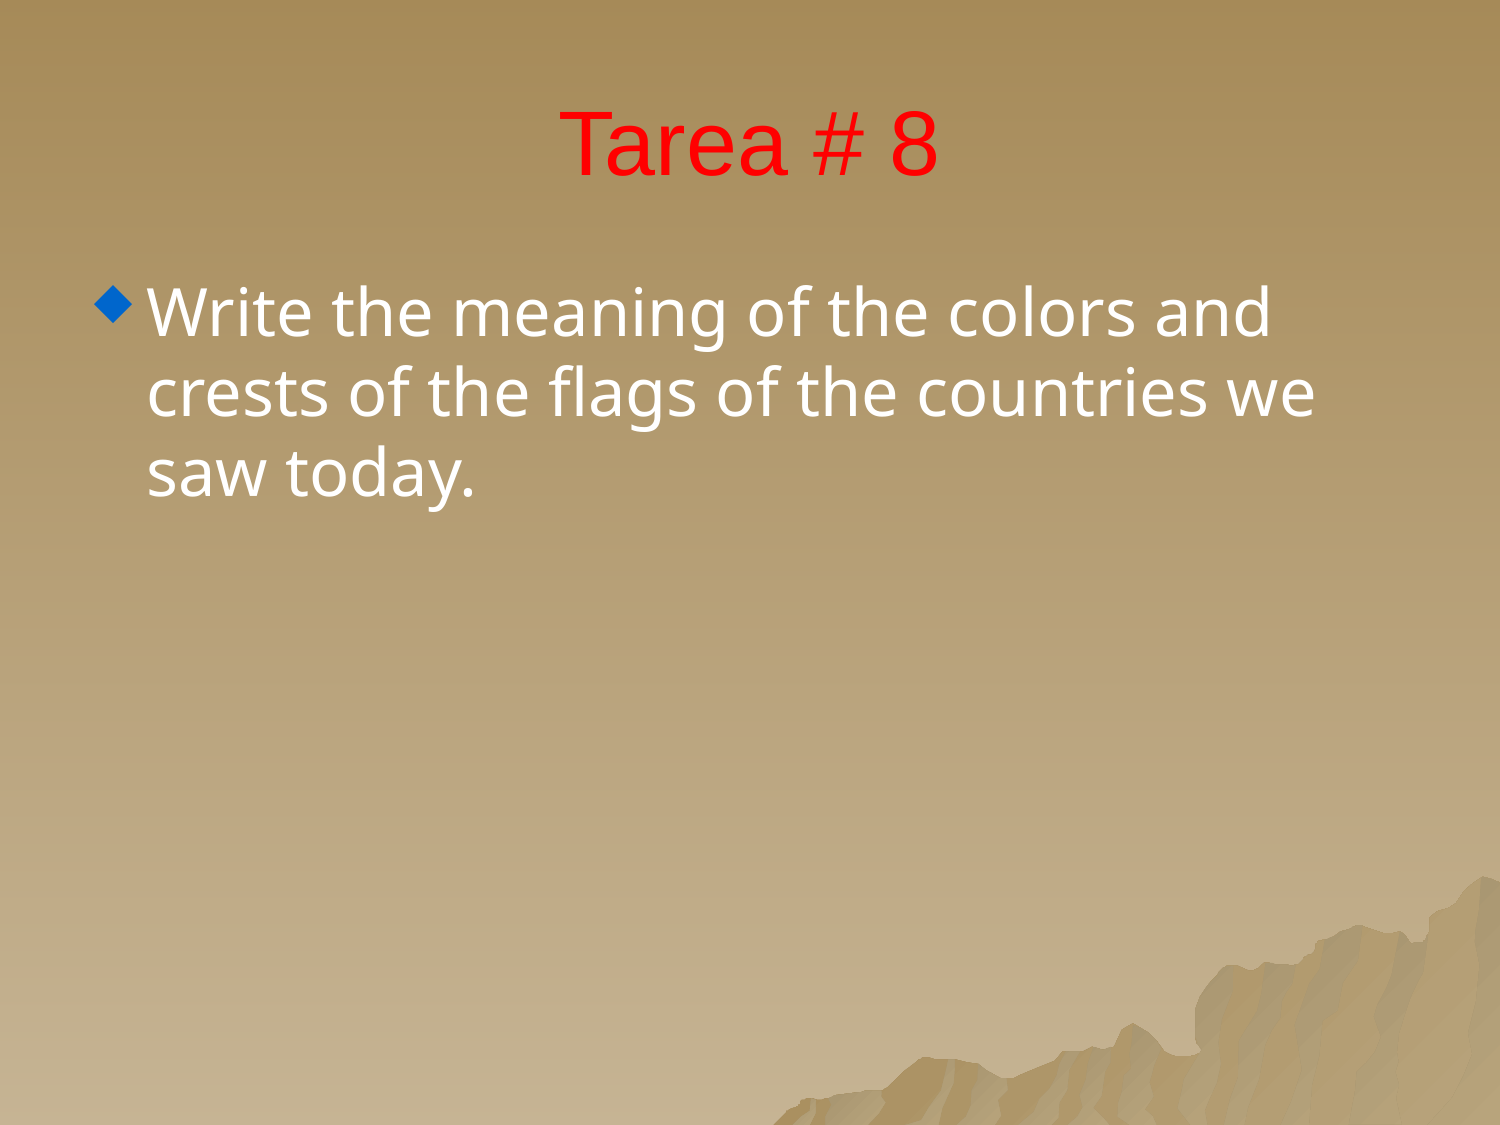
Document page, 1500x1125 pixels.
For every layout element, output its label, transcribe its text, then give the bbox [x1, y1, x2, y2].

title Tarea # 8 [75, 45, 1425, 233]
list Write the meaning of the colors and crests of the flags of the countries we saw today. [75, 262, 1425, 1006]
